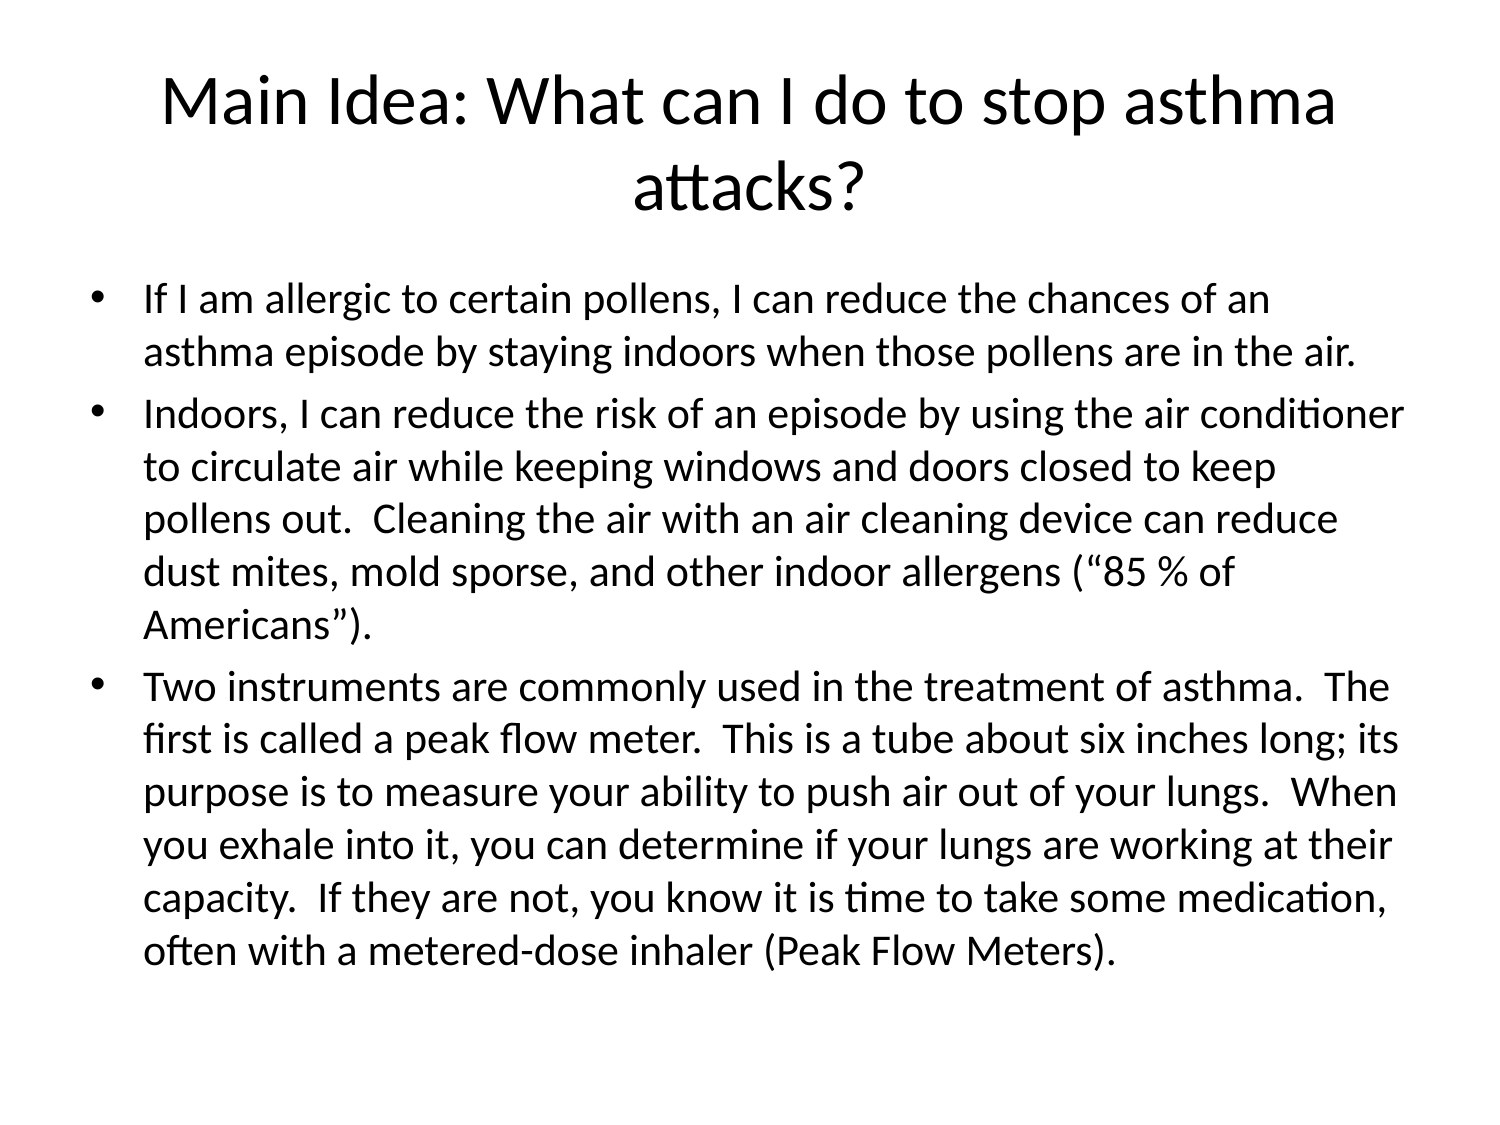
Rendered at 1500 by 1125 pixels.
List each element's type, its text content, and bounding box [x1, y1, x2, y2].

title Main Idea: What can I do to stop asthma attacks? [75, 45, 1425, 233]
list If I am allergic to certain pollens, I can reduce the chances of an asthma episode by staying indoors when those pollens are in the air. Indoors, I can reduce the risk of an episode by using the air conditioner to circulate air while keeping windows and doors closed to keep pollens out. Cleaning the air with an air cleaning device can reduce dust mites, mold sporse, and other indoor allergens (“85 % of Americans”). Two instruments are commonly used in the treatment of asthma. The first is called a peak flow meter. This is a tube about six inches long; its purpose is to measure your ability to push air out of your lungs. When you exhale into it, you can determine if your lungs are working at their capacity. If they are not, you know it is time to take some medication, often with a metered-dose inhaler (Peak Flow Meters). [75, 262, 1425, 1005]
